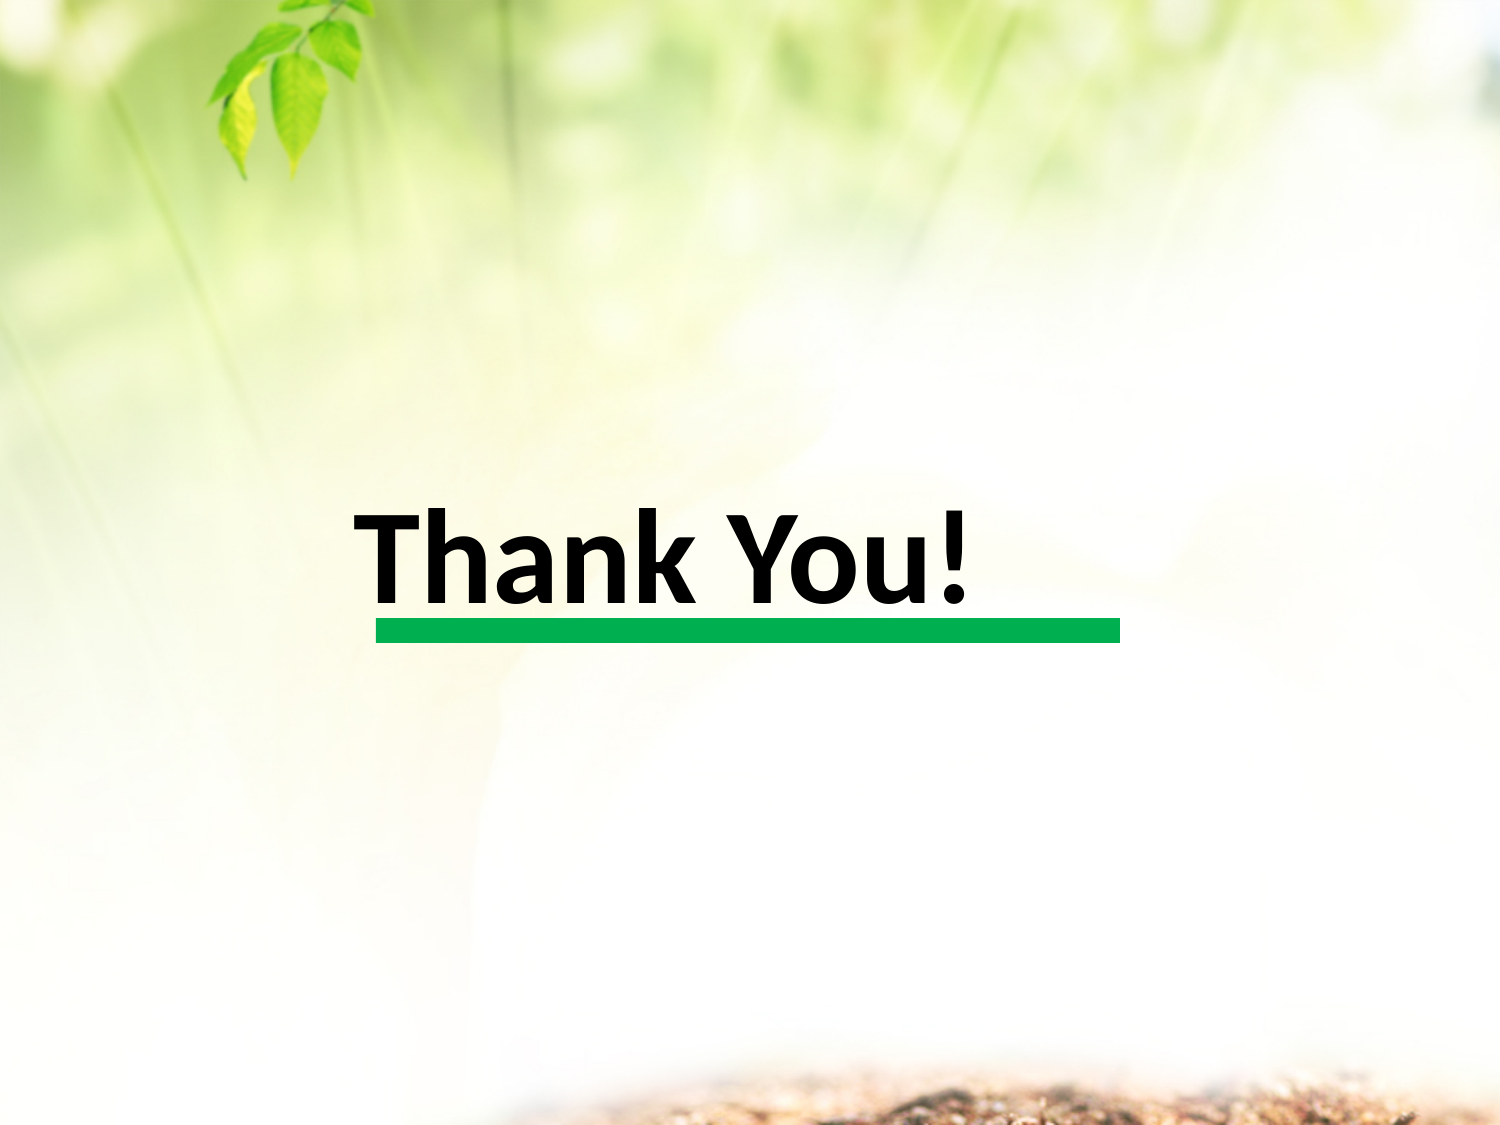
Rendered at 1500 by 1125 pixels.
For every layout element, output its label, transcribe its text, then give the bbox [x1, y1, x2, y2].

text_box Thank You! [338, 480, 1159, 619]
text_box [374, 616, 1122, 645]
picture [0, 0, 1500, 1125]
